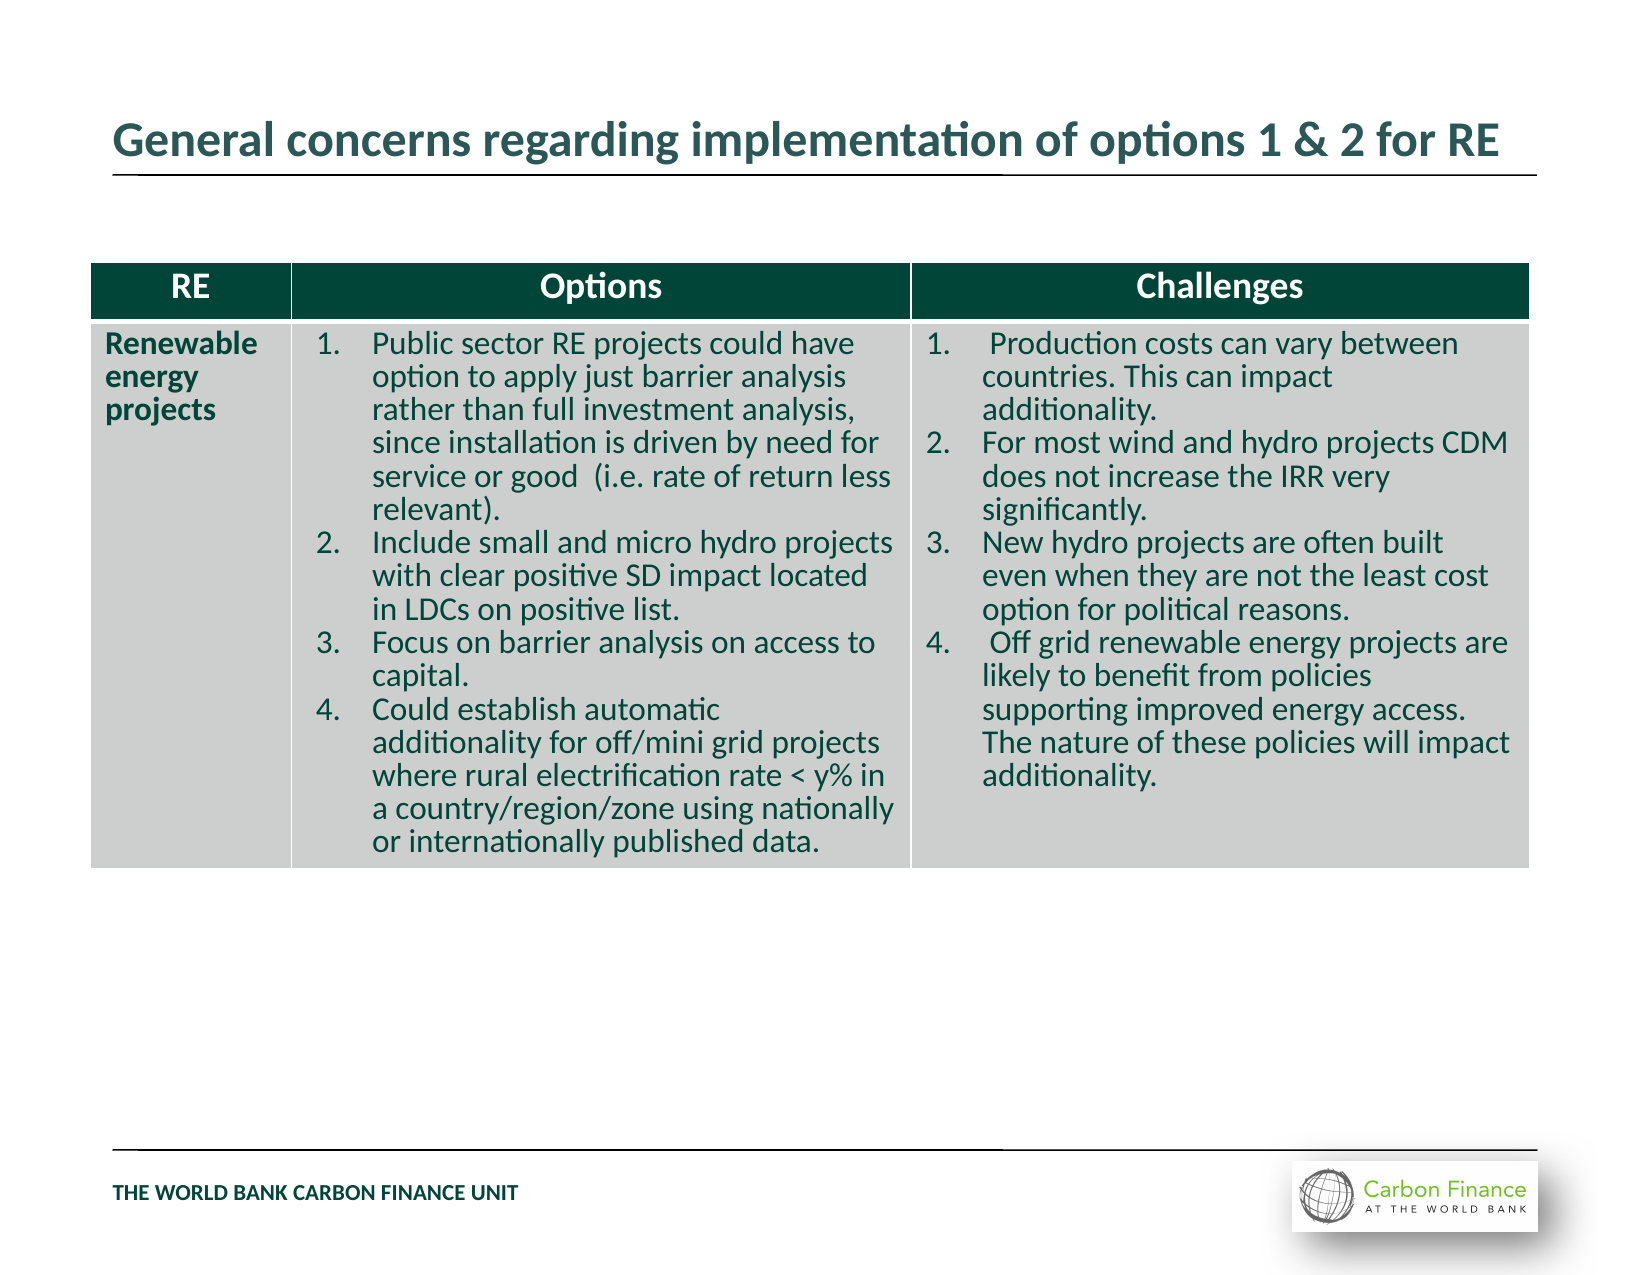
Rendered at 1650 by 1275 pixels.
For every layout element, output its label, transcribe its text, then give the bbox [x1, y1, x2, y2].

table_cell Public sector RE projects could have option to apply just barrier analysis rather than full investment analysis, since installation is driven by need for service or good (i.e. rate of return less relevant). Include small and micro hydro projects with clear positive SD impact located in LDCs on positive list. Focus on barrier analysis on access to capital. Could establish automatic additionality for off/mini grid projects where rural electrification rate < y% in a country/region/zone using nationally or internationally published data. [292, 324, 910, 868]
table_header Challenges [912, 263, 1529, 319]
table_header RE [91, 263, 291, 319]
table_header Options [292, 263, 910, 319]
picture [1292, 1161, 1538, 1232]
table_cell Production costs can vary between countries. This can impact additionality. For most wind and hydro projects CDM does not increase the IRR very significantly. New hydro projects are often built even when they are not the least cost option for political reasons. Off grid renewable energy projects are likely to benefit from policies supporting improved energy access. The nature of these policies will impact additionality. [912, 324, 1529, 868]
title General concerns regarding implementation of options 1 & 2 for RE [112, 87, 1576, 176]
table_cell Renewable energy projects [91, 324, 291, 868]
